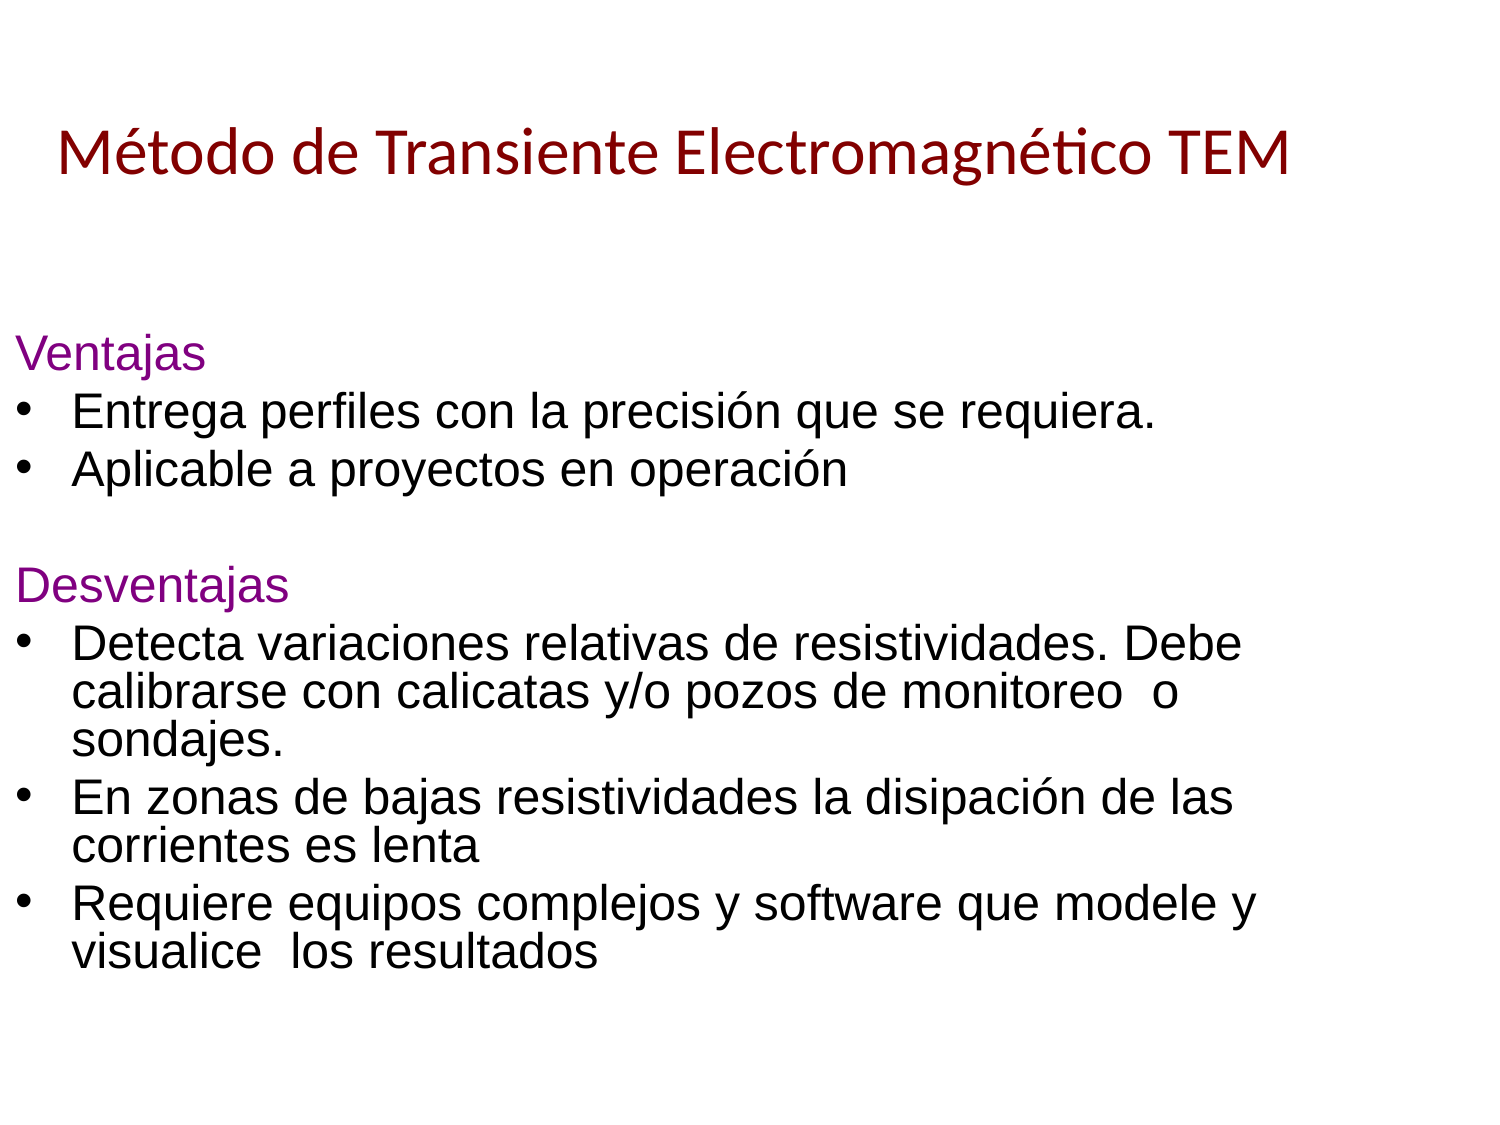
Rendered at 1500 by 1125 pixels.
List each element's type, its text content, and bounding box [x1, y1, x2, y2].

title Método de Transiente Electromagnético TEM [0, 62, 1351, 232]
list Ventajas Entrega perfiles con la precisión que se requiera. Aplicable a proyectos en operación Desventajas Detecta variaciones relativas de resistividades. Debe calibrarse con calicatas y/o pozos de monitoreo o sondajes. En zonas de bajas resistividades la disipación de las corrientes es lenta Requiere equipos complejos y software que modele y visualice los resultados [0, 324, 1351, 1001]
